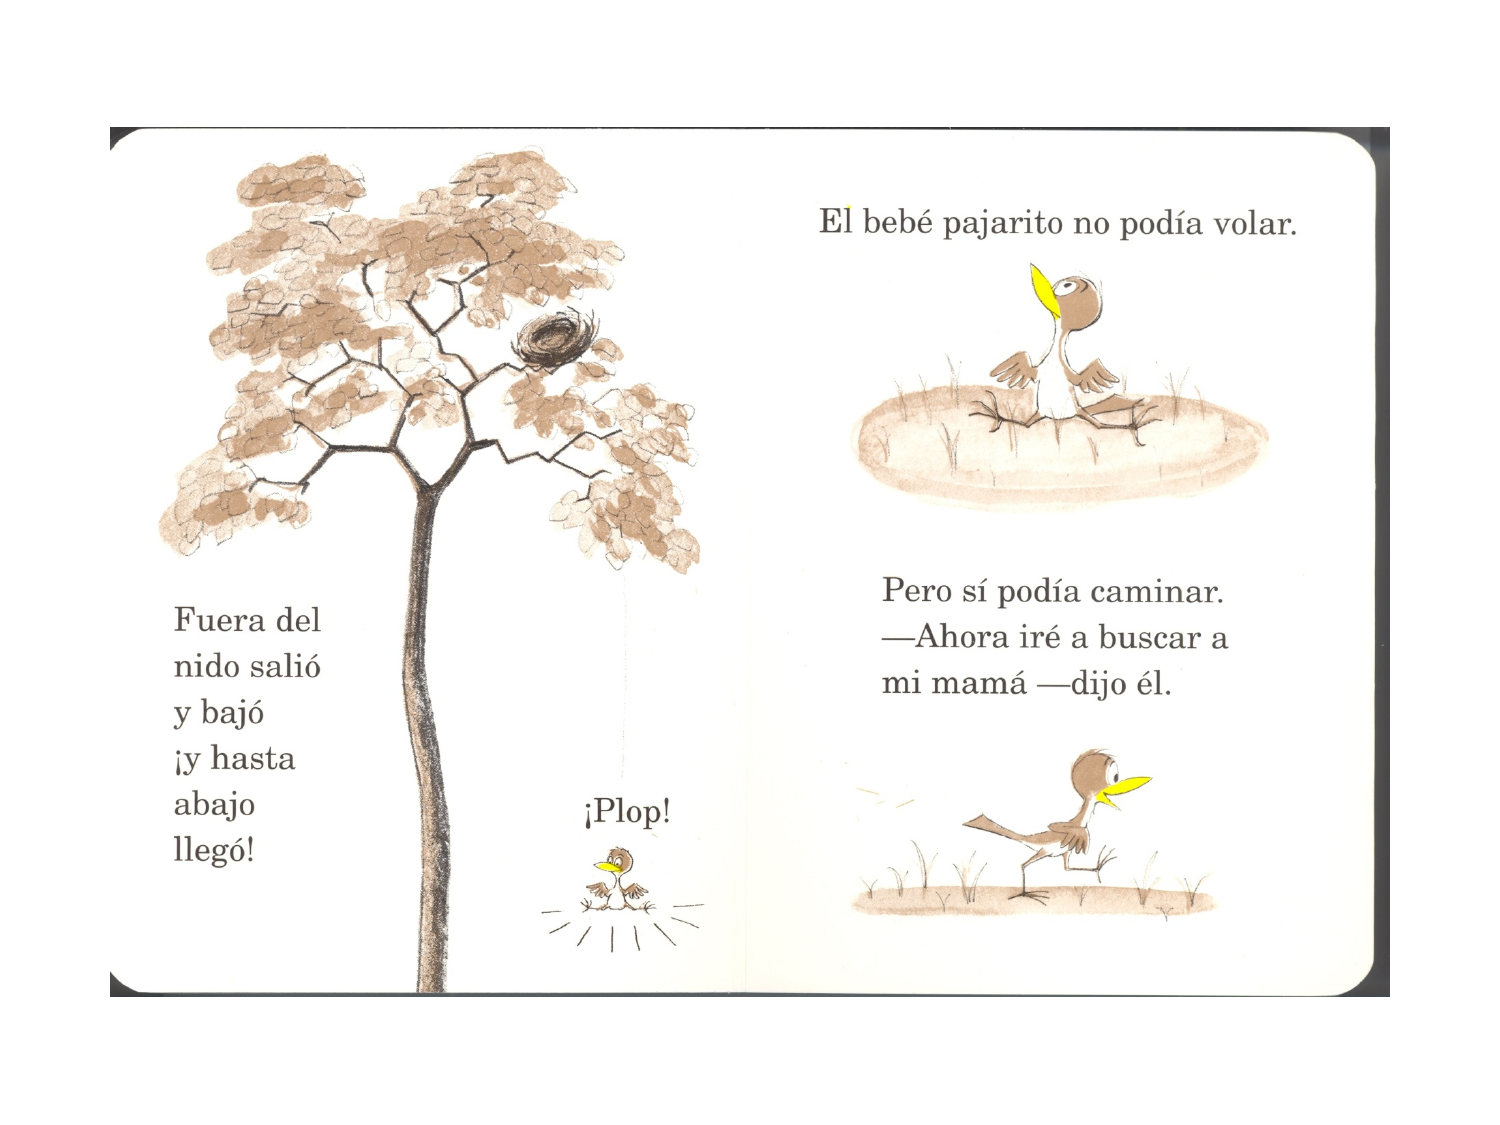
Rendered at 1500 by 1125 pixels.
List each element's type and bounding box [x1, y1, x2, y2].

picture [109, 127, 1391, 998]
